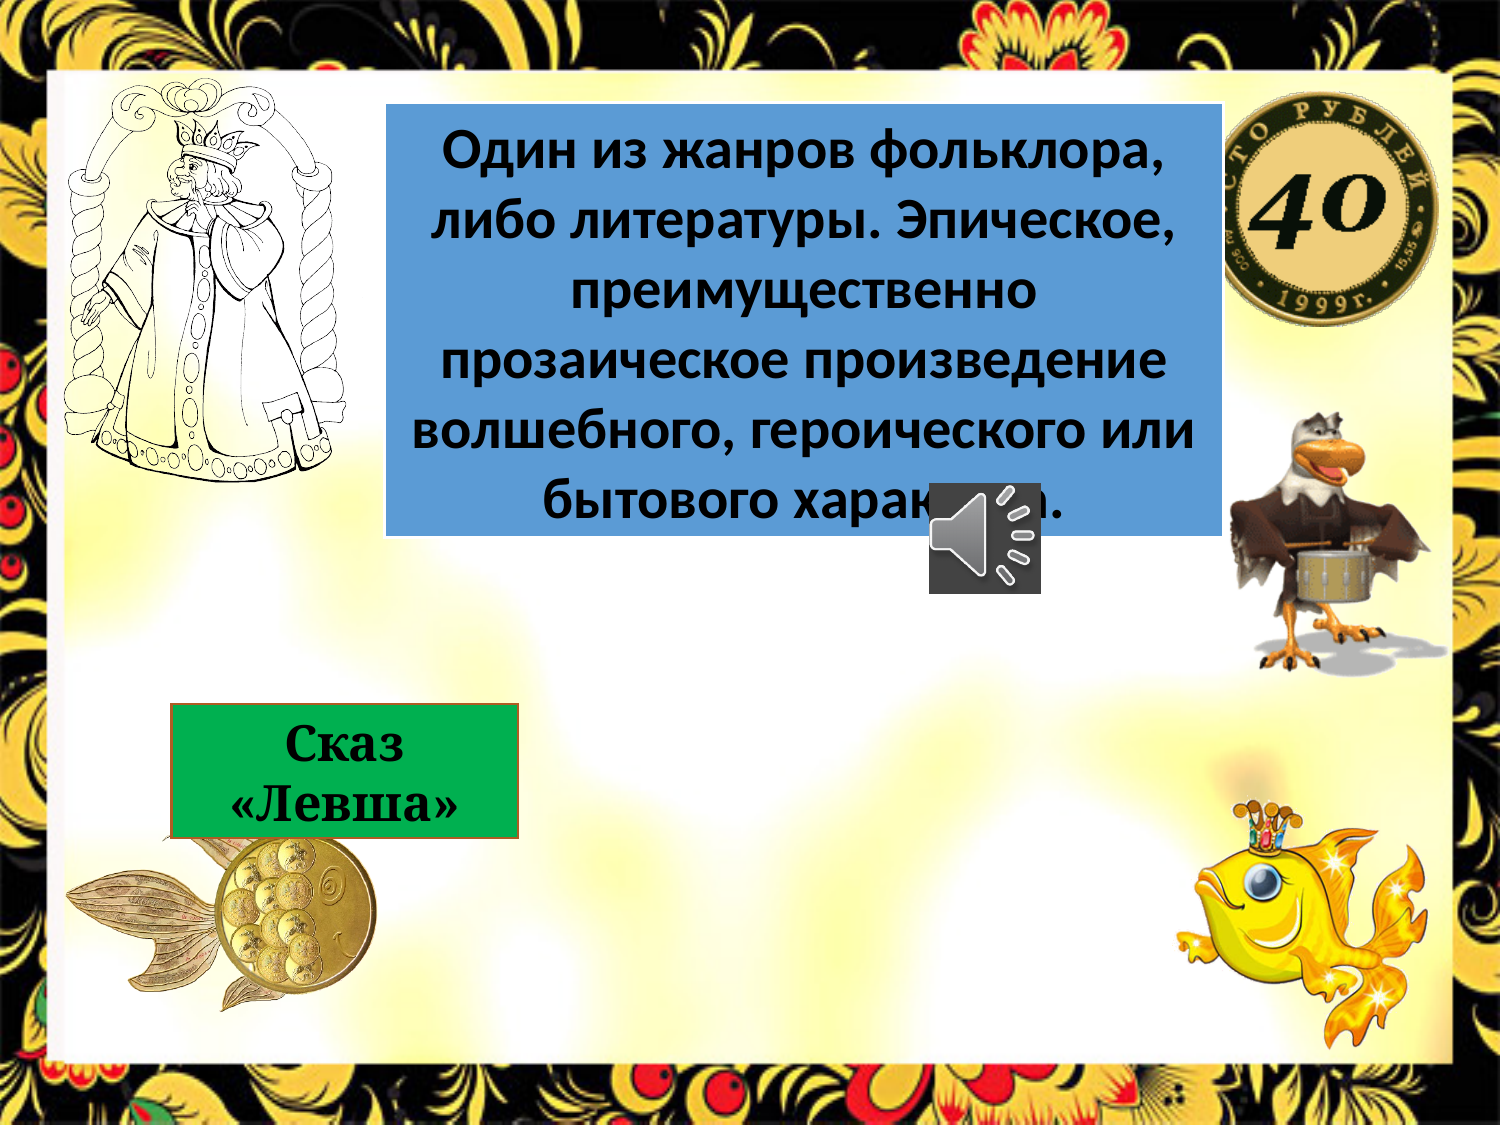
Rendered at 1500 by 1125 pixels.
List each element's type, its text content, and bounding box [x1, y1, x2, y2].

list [1205, 91, 1440, 327]
text_box Один из жанров фольклора, либо литературы. Эпическое, преимущественно прозаическое произведение волшебного, героического или бытового характера. [383, 101, 1225, 539]
text_box Сказ «Левша» [170, 703, 519, 839]
picture [0, 0, 1500, 1125]
